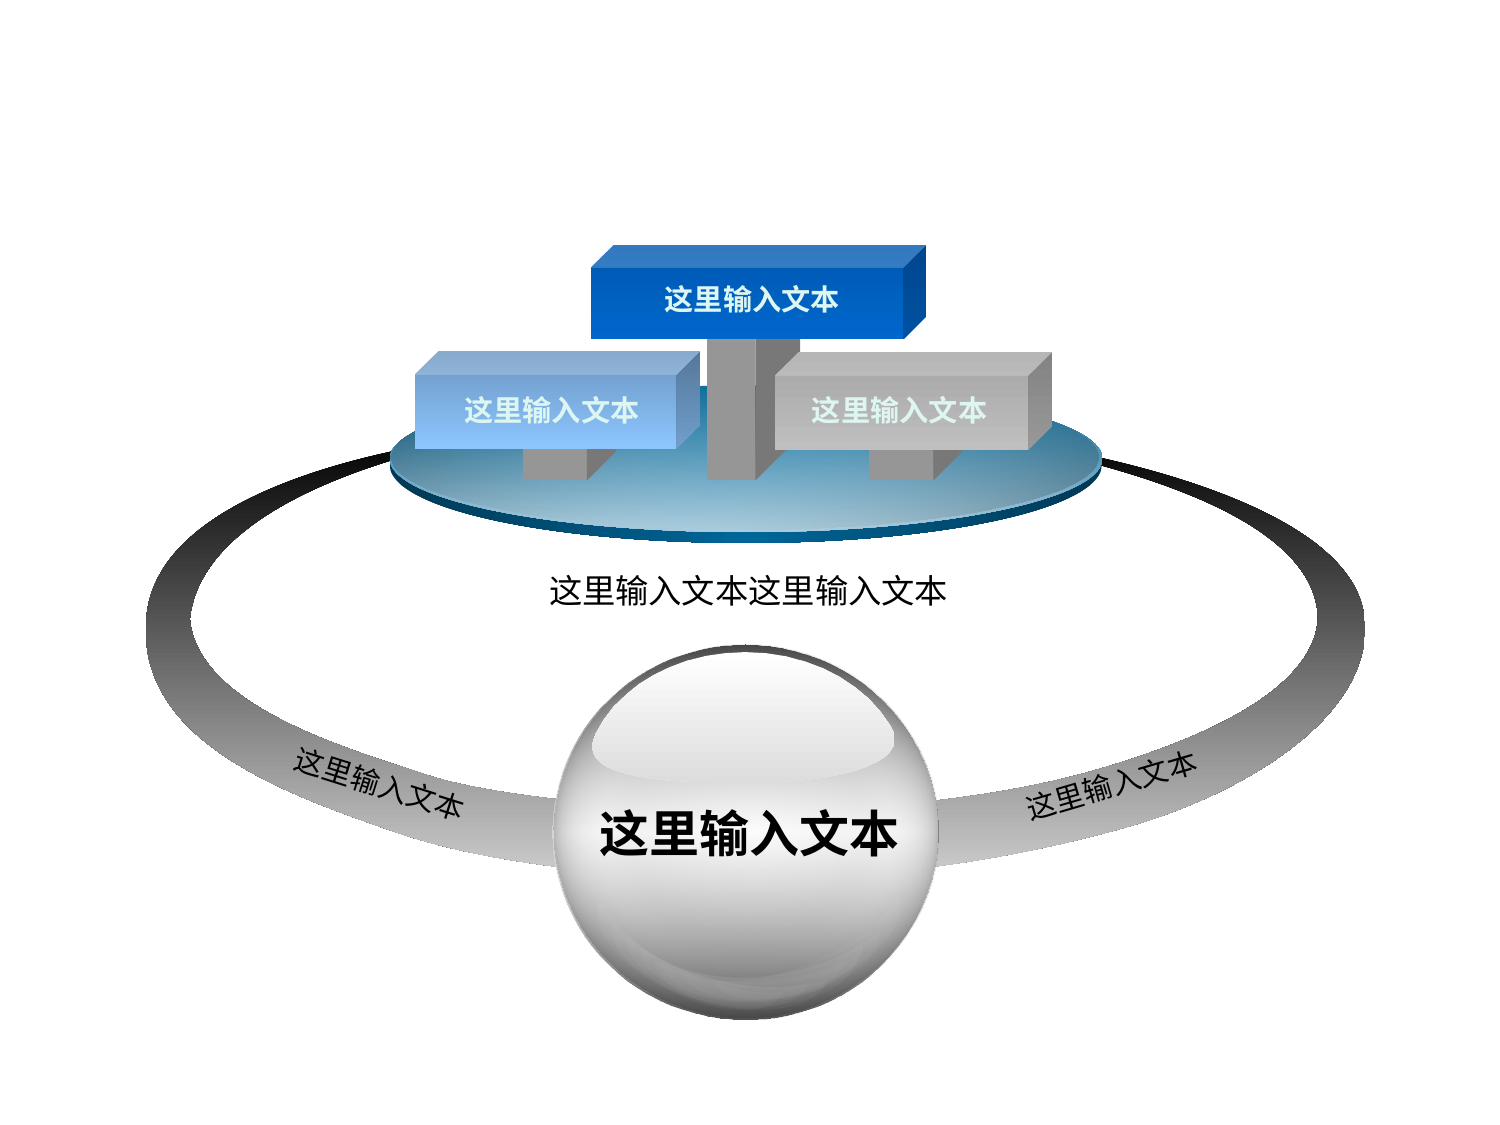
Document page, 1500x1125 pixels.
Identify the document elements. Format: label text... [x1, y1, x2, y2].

text_box 这里输入文本 [647, 273, 857, 324]
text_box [775, 352, 1051, 375]
text_box 这里输入文本这里输入文本 [341, 562, 1156, 618]
text_box [414, 350, 701, 383]
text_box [389, 384, 1103, 544]
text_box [552, 644, 941, 1020]
text_box 这里输入文本 [255, 723, 505, 845]
text_box [707, 340, 756, 383]
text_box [415, 351, 700, 374]
text_box 这里输入文本 [946, 795, 953, 871]
text_box [774, 351, 1053, 383]
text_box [591, 244, 925, 267]
text_box [145, 453, 546, 866]
text_box [953, 459, 1366, 864]
text_box [591, 244, 927, 340]
text_box 这里输入文本 [975, 722, 1248, 846]
